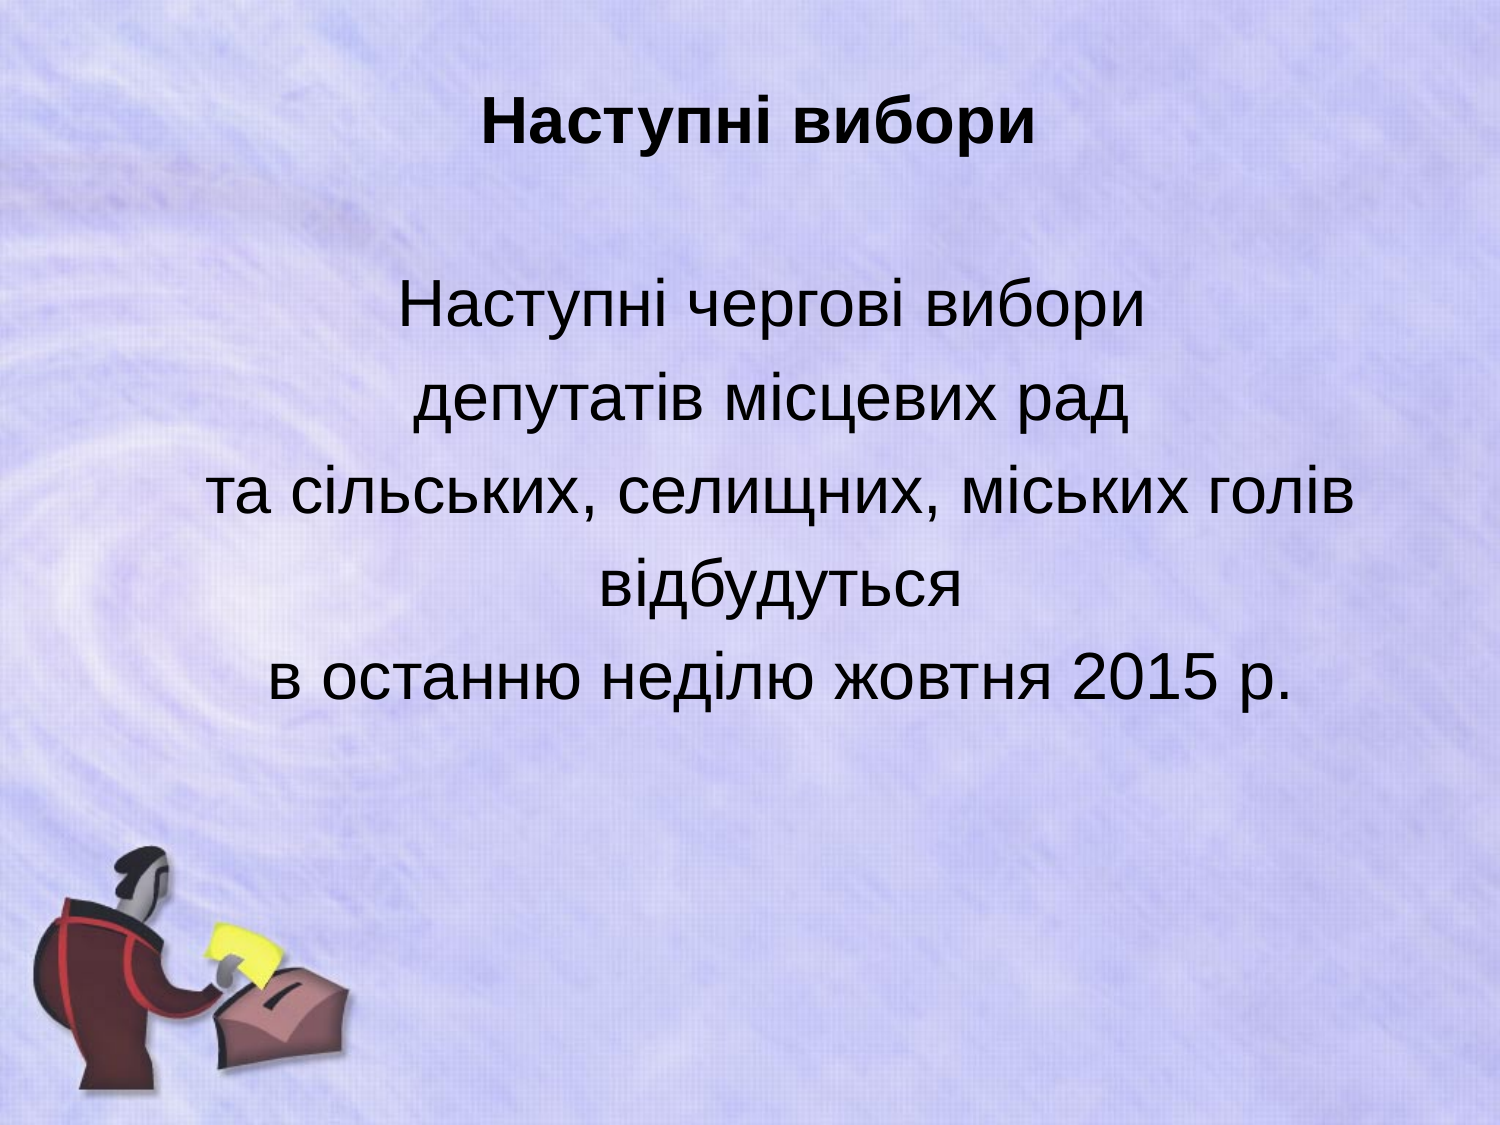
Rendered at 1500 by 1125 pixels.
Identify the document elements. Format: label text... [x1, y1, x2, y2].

picture [0, 0, 1500, 1125]
title Наступні вибори [38, 44, 1480, 165]
list Наступні чергові вибори депутатів місцевих рад та сільських, селищних, міських голів відбудуться в останню неділю жовтня 2015 р. [62, 168, 1500, 806]
